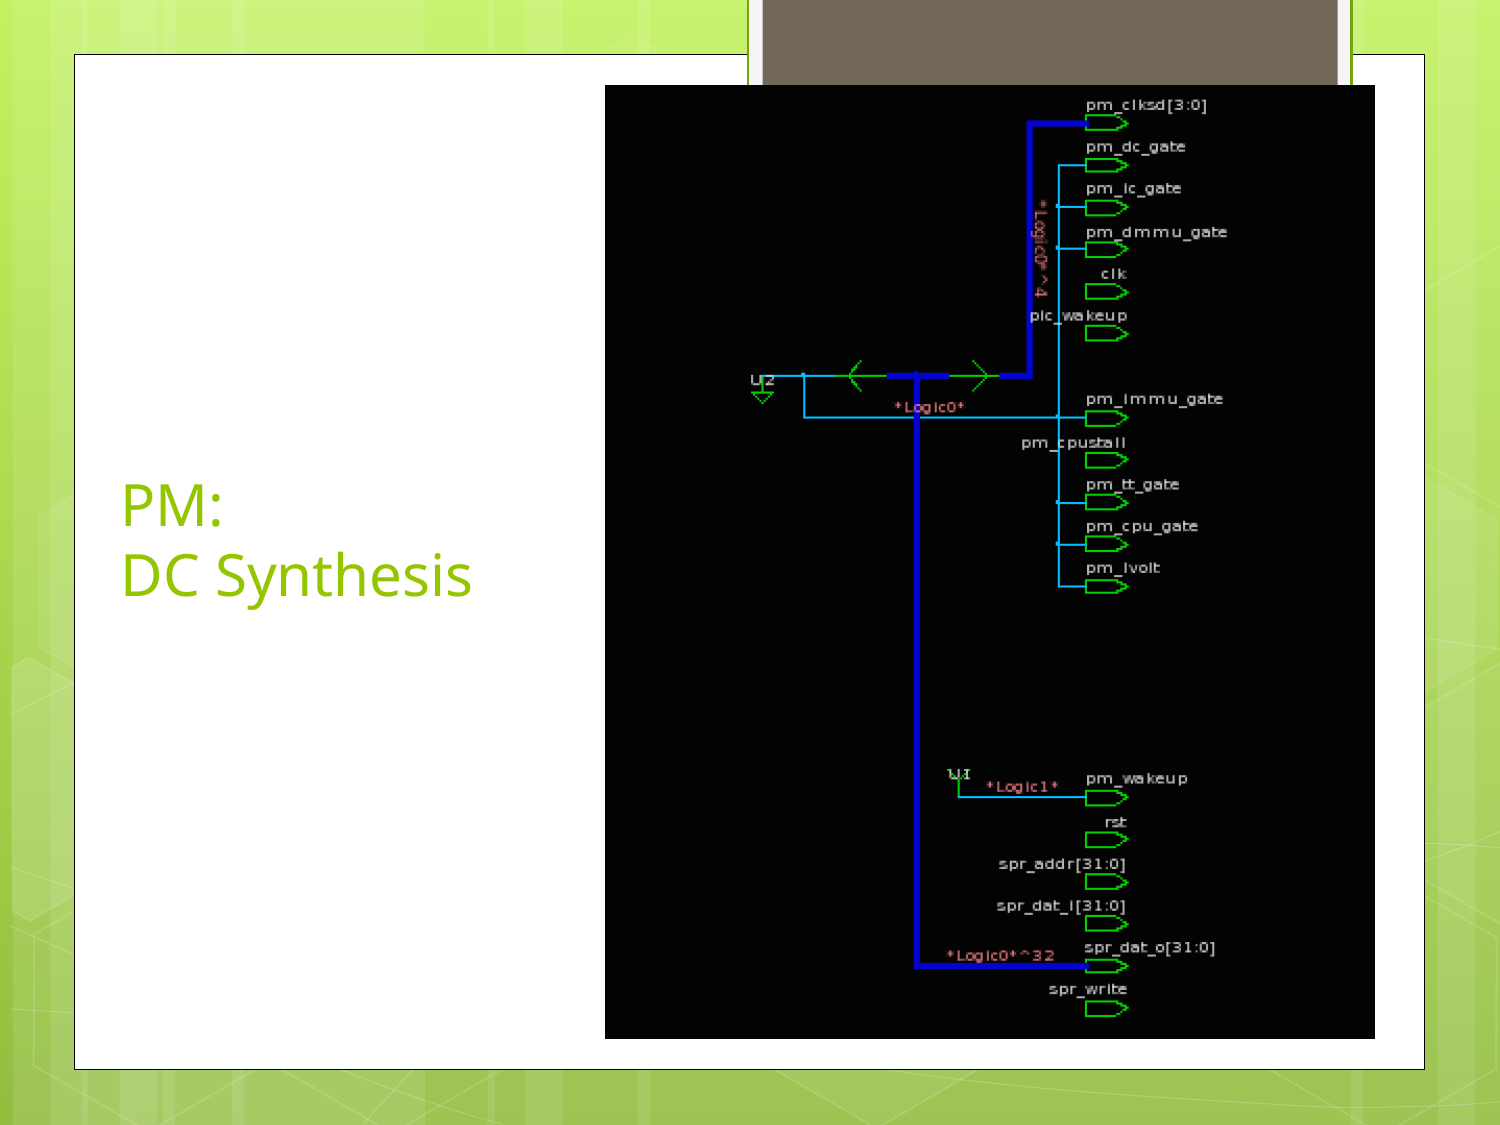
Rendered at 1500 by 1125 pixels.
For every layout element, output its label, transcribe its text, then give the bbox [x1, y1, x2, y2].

picture [605, 85, 1375, 1039]
title PM: DC Synthesis [105, 364, 578, 616]
